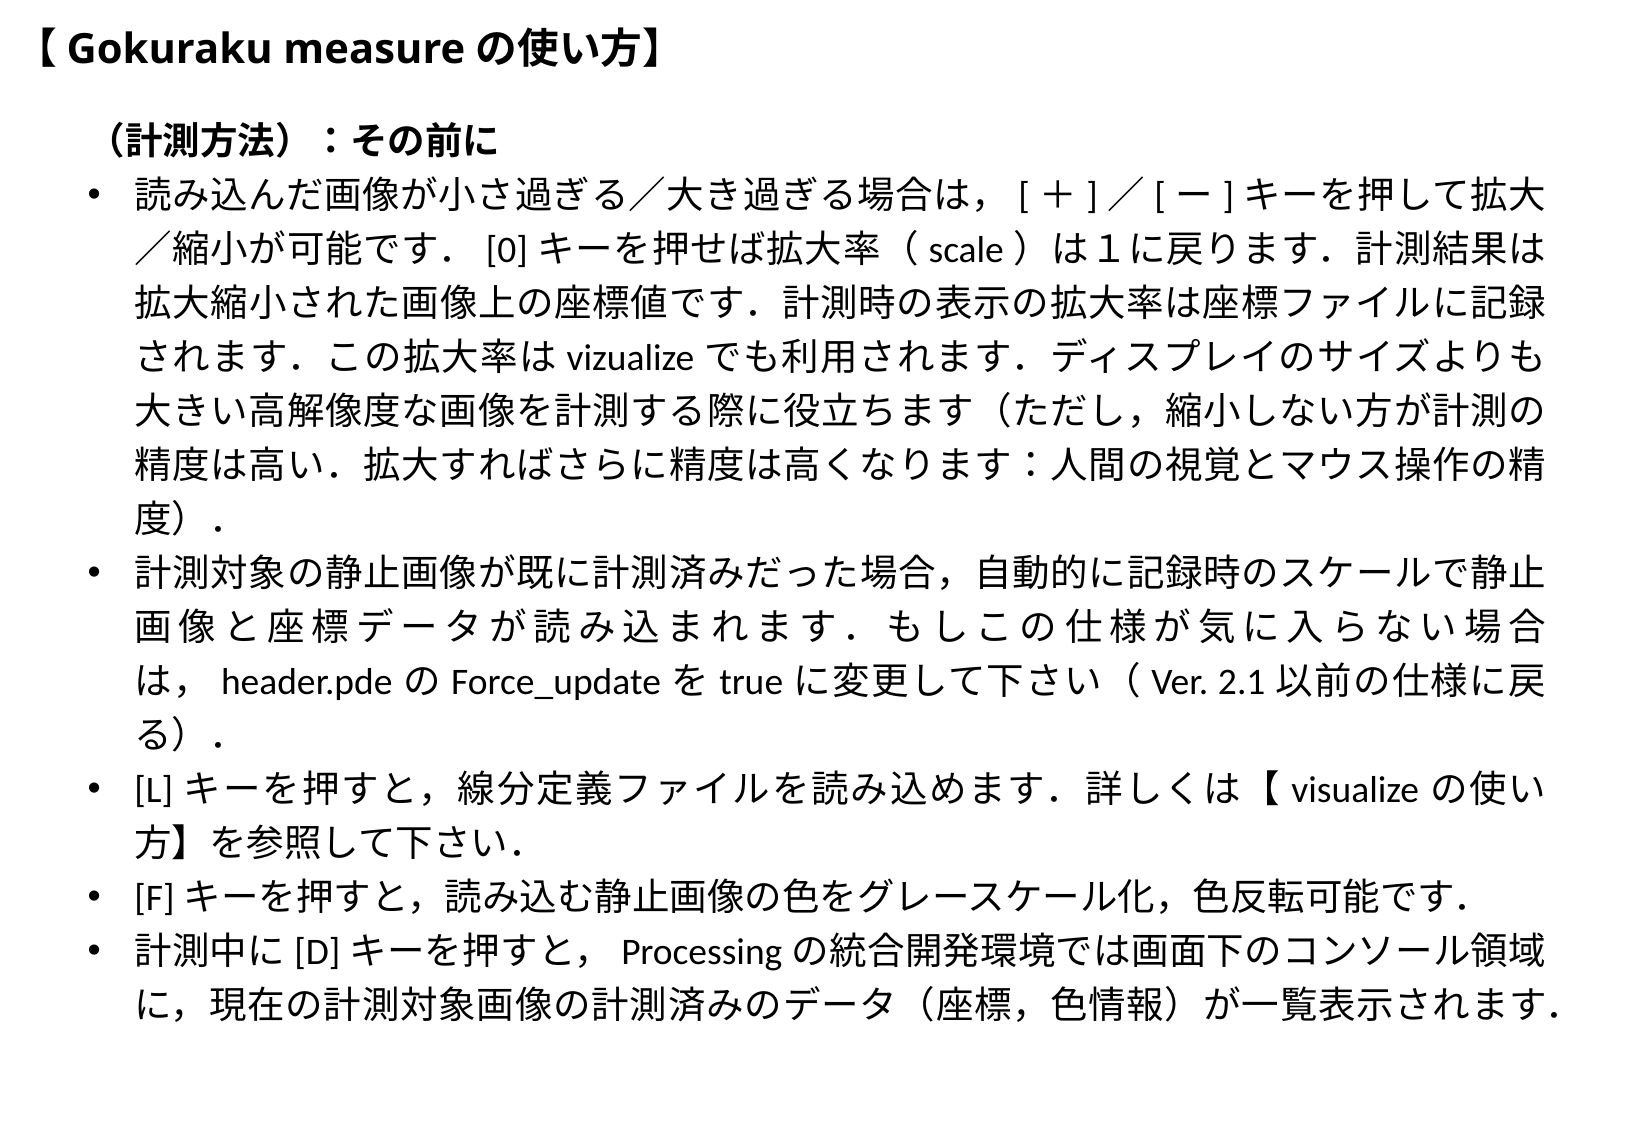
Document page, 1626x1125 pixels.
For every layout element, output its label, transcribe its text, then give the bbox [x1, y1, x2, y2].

title 【Gokuraku measureの使い方】 [0, 0, 1625, 101]
text_box （計測方法）：その前に 読み込んだ画像が小さ過ぎる／大き過ぎる場合は，[＋]／[ー]キーを押して拡大／縮小が可能です．[0]キーを押せば拡大率（scale）は１に戻ります．計測結果は拡大縮小された画像上の座標値です．計測時の表示の拡大率は座標ファイルに記録されます．この拡大率はvizualizeでも利用されます．ディスプレイのサイズよりも大きい高解像度な画像を計測する際に役立ちます（ただし，縮小しない方が計測の精度は高い．拡大すればさらに精度は高くなります：人間の視覚とマウス操作の精度）． 計測対象の静止画像が既に計測済みだった場合，自動的に記録時のスケールで静止画像と座標データが読み込まれます．もしこの仕様が気に入らない場合は，header.pdeのForce_updateをtrueに変更して下さい（Ver. 2.1以前の仕様に戻る）． [L]キーを押すと，線分定義ファイルを読み込めます．詳しくは【visualizeの使い方】を参照して下さい． [F]キーを押すと，読み込む静止画像の色をグレースケール化，色反転可能です． 計測中に[D]キーを押すと，Processingの統合開発環境では画面下のコンソール領域に，現在の計測対象画像の計測済みのデータ（座標，色情報）が一覧表示されます． [72, 100, 1561, 1034]
